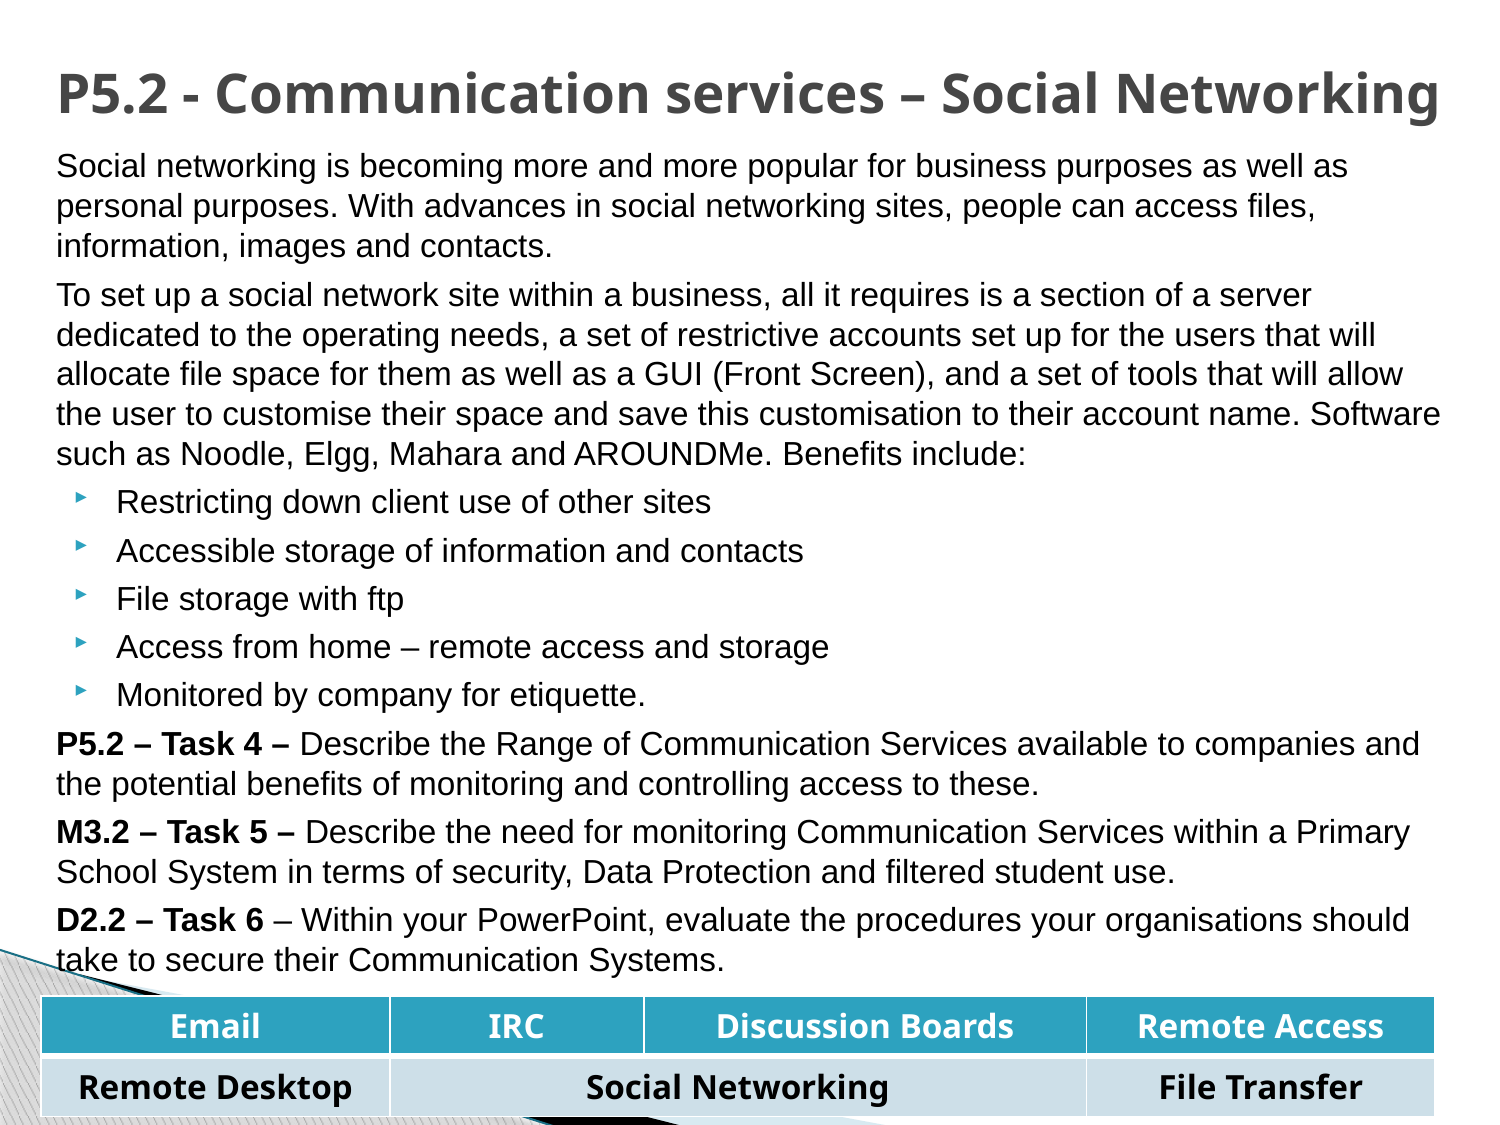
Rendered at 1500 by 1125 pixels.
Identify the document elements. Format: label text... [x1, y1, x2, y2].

table_cell Social Networking [391, 1059, 1086, 1116]
table_cell Remote Desktop [42, 1059, 389, 1116]
table_cell File Transfer [1087, 1059, 1434, 1116]
title P5.2 - Communication services – Social Networking [41, 21, 1459, 161]
table_header Discussion Boards [645, 997, 1086, 1053]
list Social networking is becoming more and more popular for business purposes as well as personal purposes. With advances in social networking sites, people can access files, information, images and contacts. To set up a social network site within a business, all it requires is a section of a server dedicated to the operating needs, a set of restrictive accounts set up for the users that will allocate file space for them as well as a GUI (Front Screen), and a set of tools that will allow the user to customise their space and save this customisation to their account name. Software such as Noodle, Elgg, Mahara and AROUNDMe. Benefits include: Restricting down client use of other sites Accessible storage of information and contacts File storage with ftp Access from home – remote access and storage Monitored by company for etiquette. P5.2 – Task 4 – Describe the Range of Communication Services available to companies and the potential benefits of monitoring and controlling access to these. M3.2 – Task 5 – Describe the need for monitoring Communication Services within a Primary School System in terms of security, Data Protection and filtered student use. D2.2 – Task 6 – Within your PowerPoint, evaluate the procedures your organisations should take to secure their Communication Systems. [41, 137, 1471, 1012]
table_header IRC [391, 997, 643, 1053]
table_header Email [42, 997, 389, 1053]
table_header Remote Access [1087, 997, 1434, 1053]
